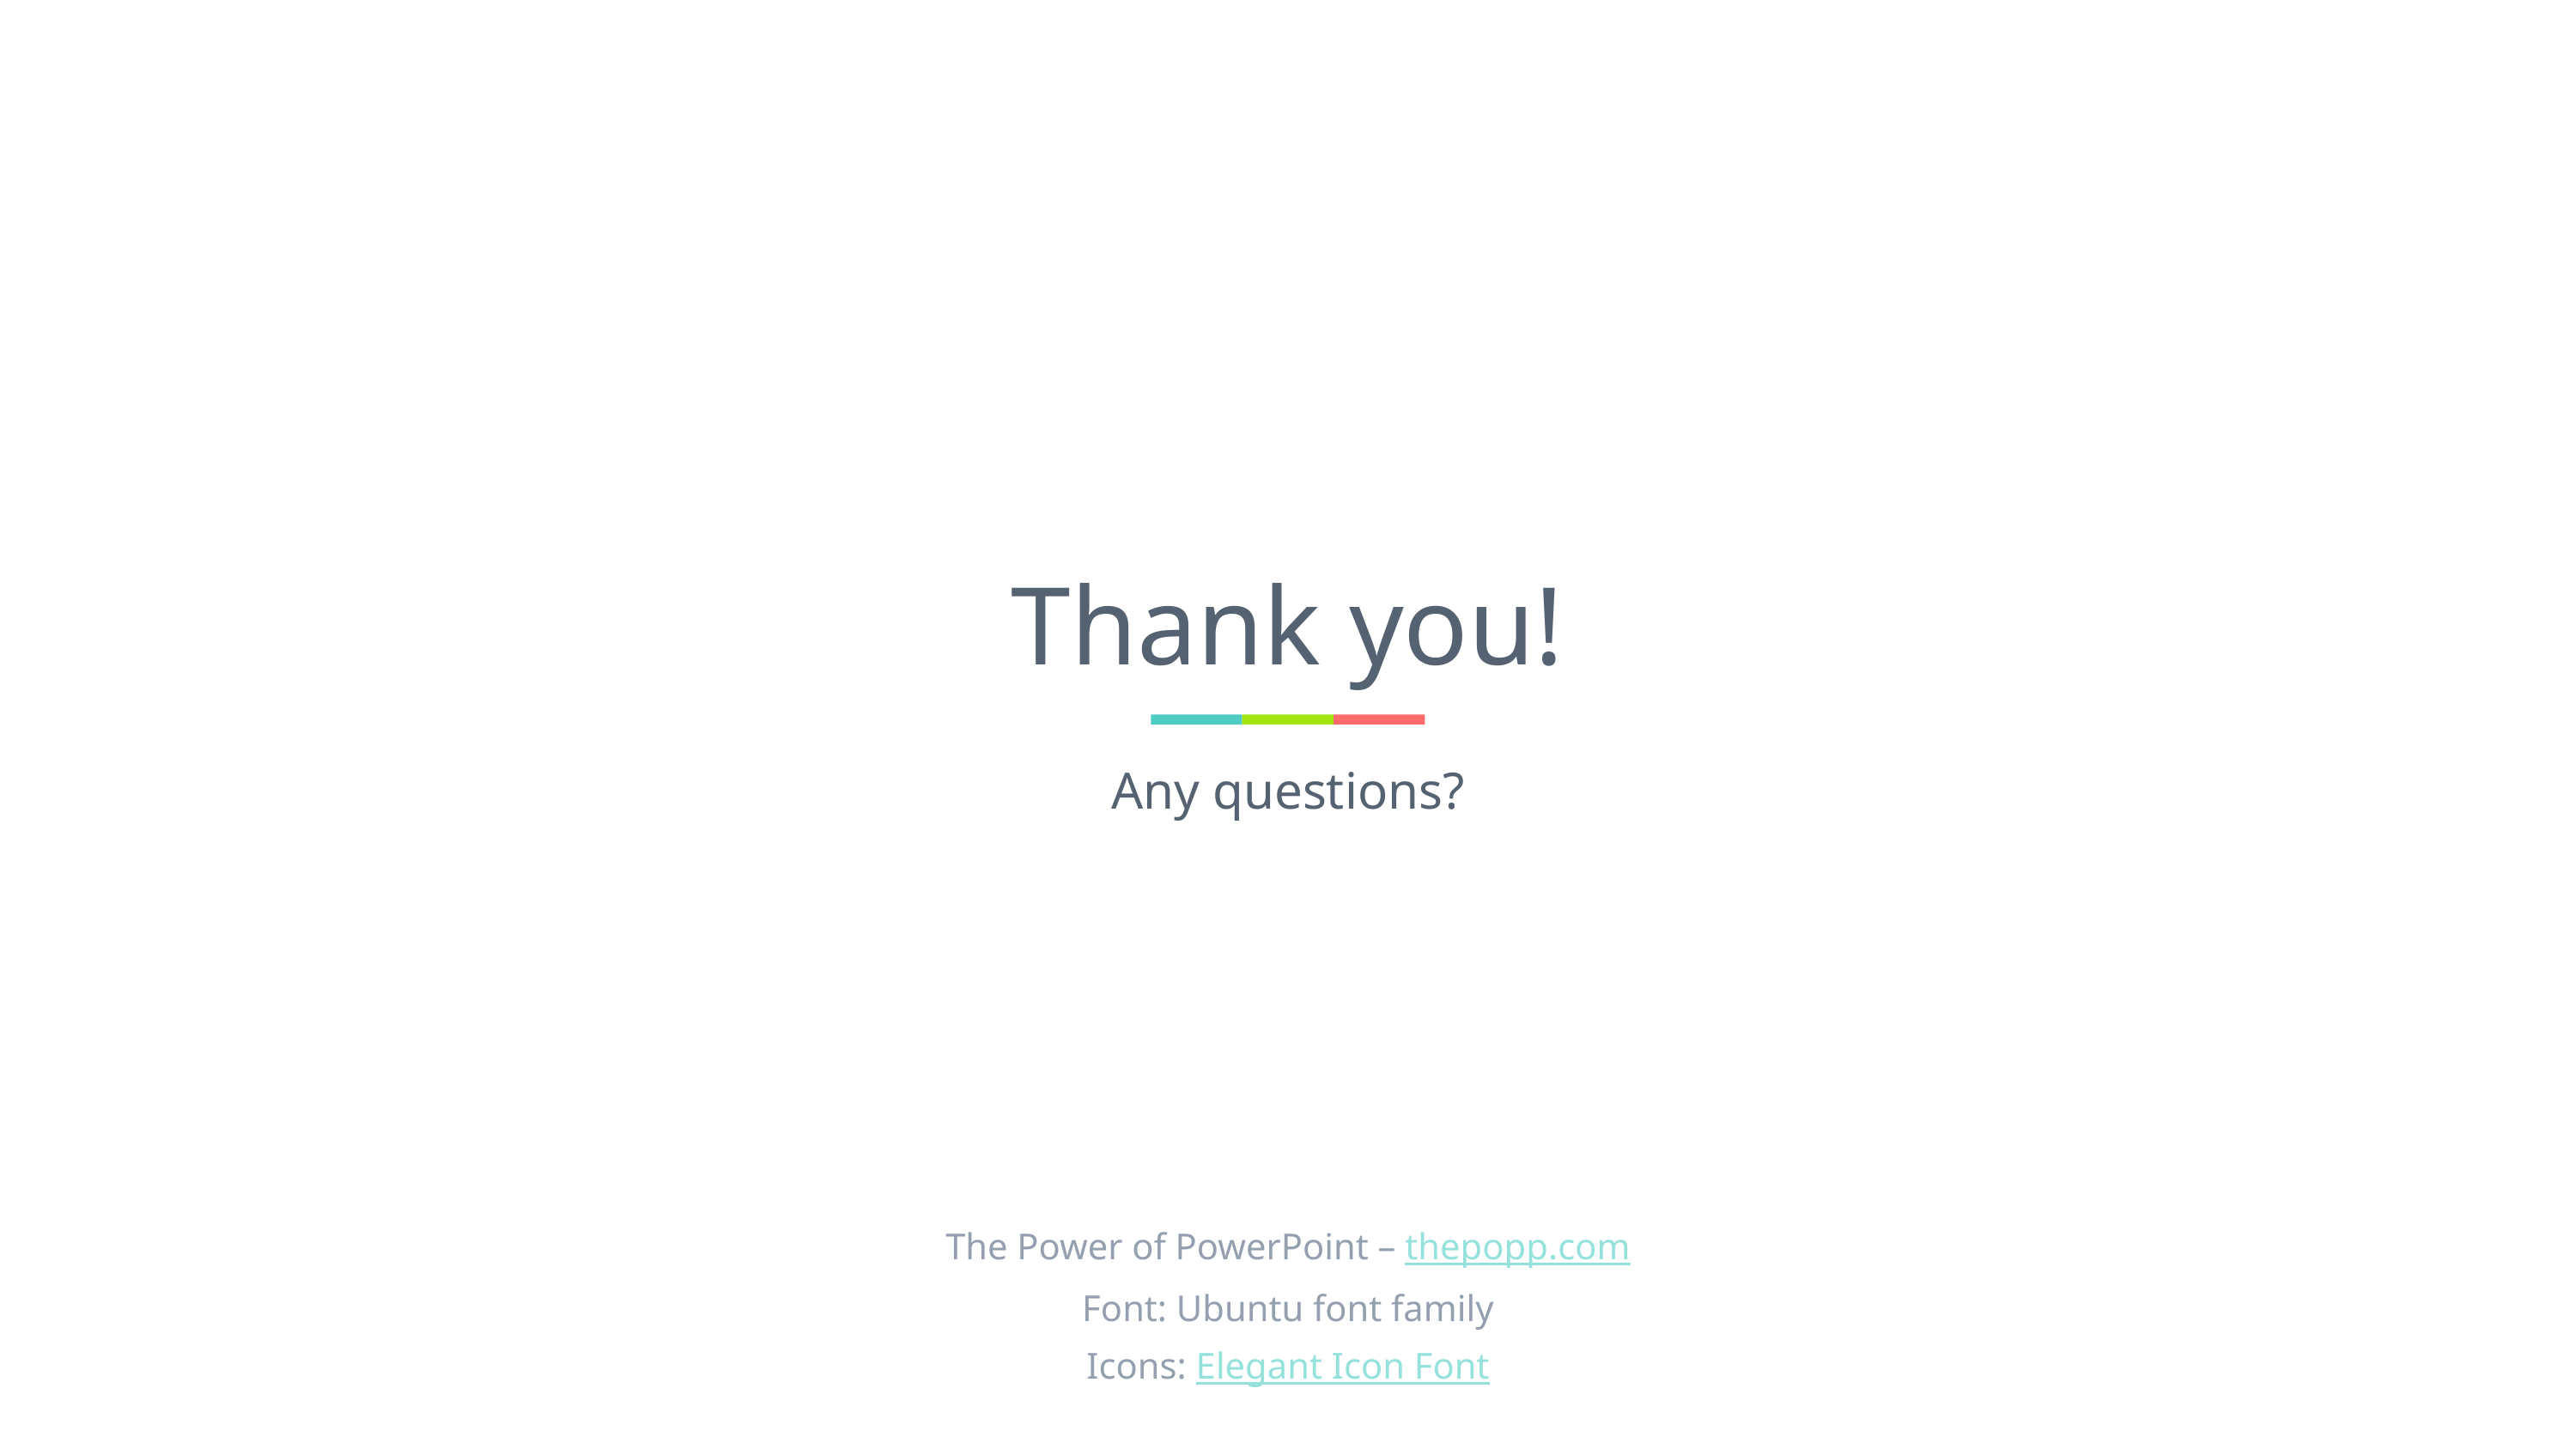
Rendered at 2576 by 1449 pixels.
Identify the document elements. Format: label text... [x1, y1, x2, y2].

list The Power of PowerPoint – thepopp.com Font: Ubuntu font family Icons: Elegant Icon Font [451, 1166, 2125, 1399]
list Any questions? [451, 753, 2125, 858]
title Thank you! [67, 513, 2509, 694]
